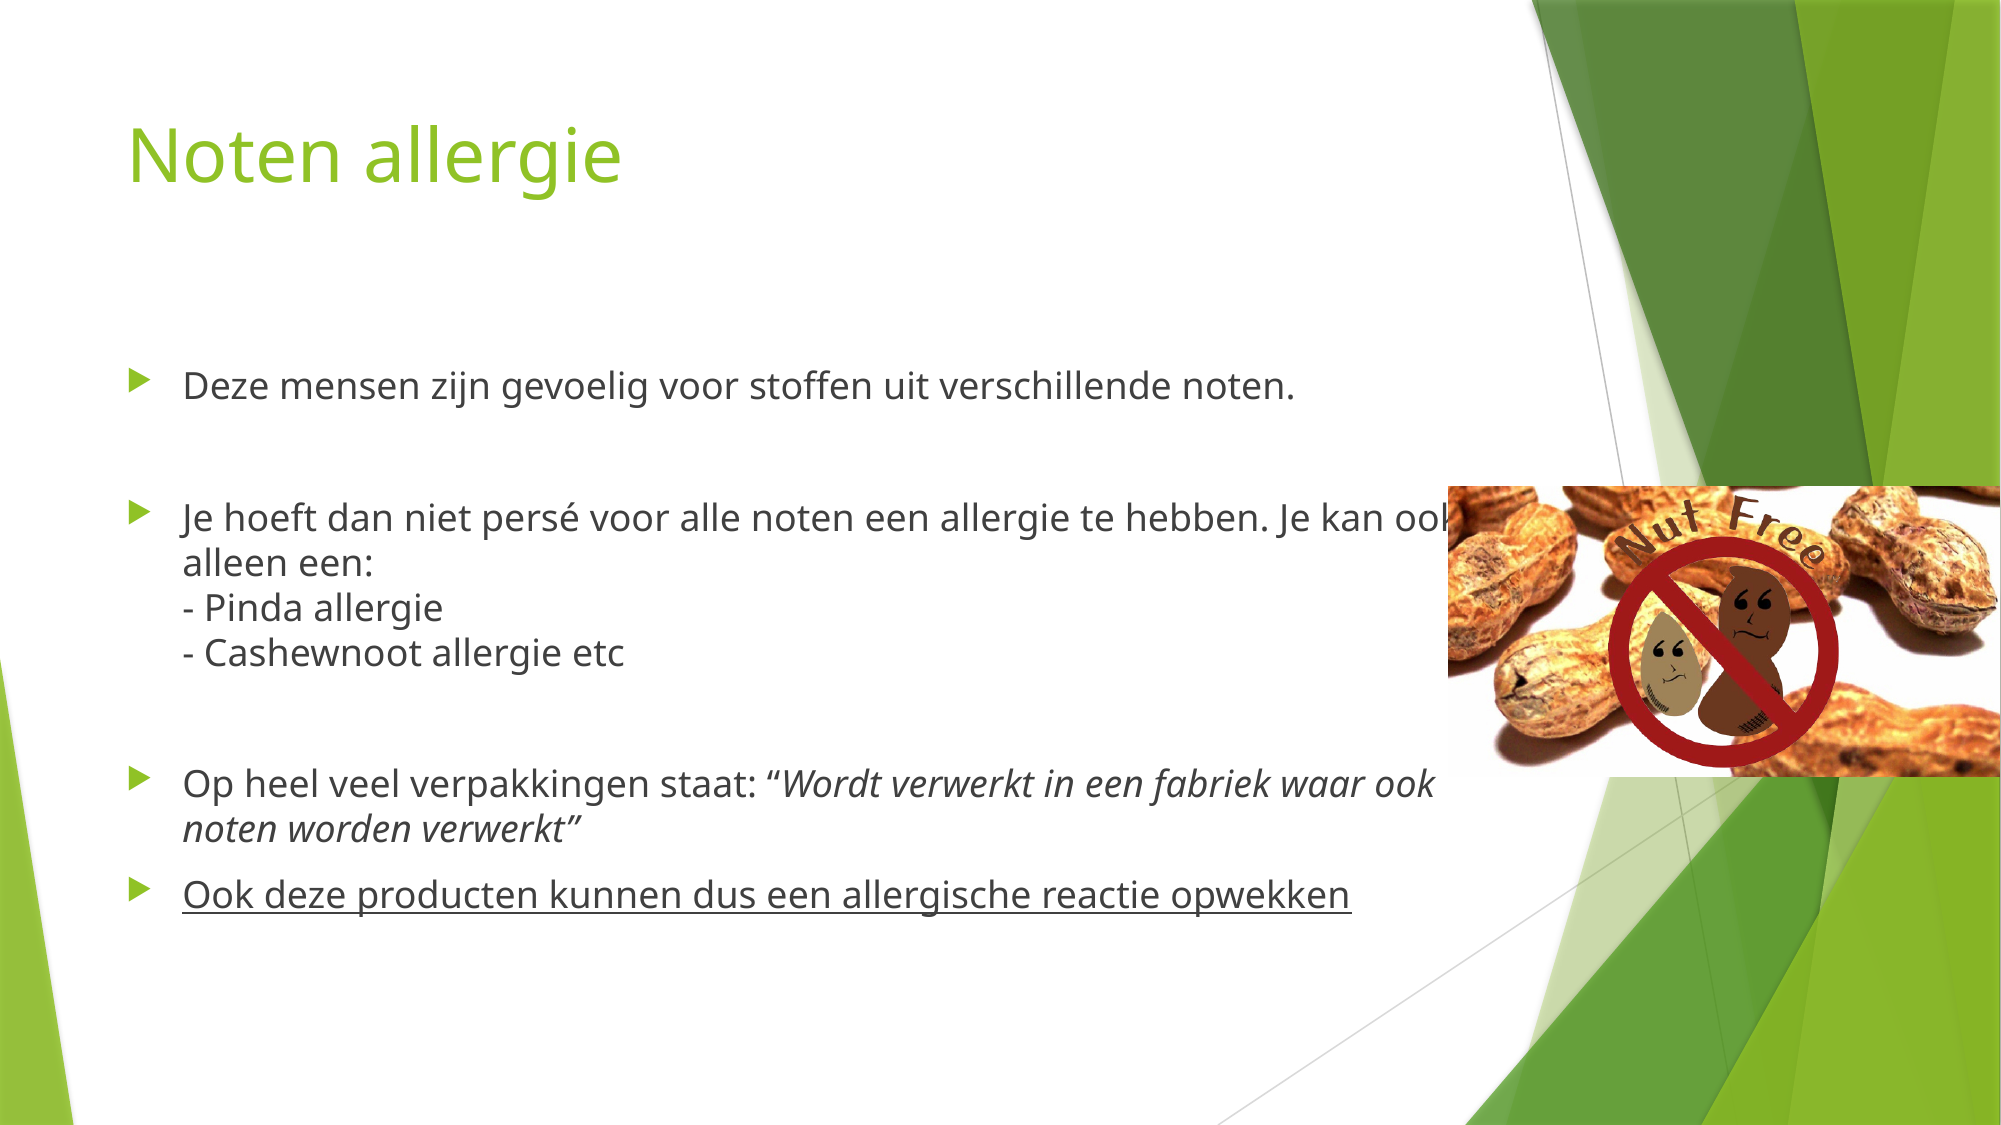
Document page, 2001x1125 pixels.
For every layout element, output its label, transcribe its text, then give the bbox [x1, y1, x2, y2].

title Noten allergie [111, 99, 1522, 317]
picture [1448, 485, 2000, 777]
list Deze mensen zijn gevoelig voor stoffen uit verschillende noten. Je hoeft dan niet persé voor alle noten een allergie te hebben. Je kan ook alleen een: - Pinda allergie - Cashewnoot allergie etc Op heel veel verpakkingen staat: “Wordt verwerkt in een fabriek waar ook noten worden verwerkt” Ook deze producten kunnen dus een allergische reactie opwekken [111, 354, 1522, 992]
